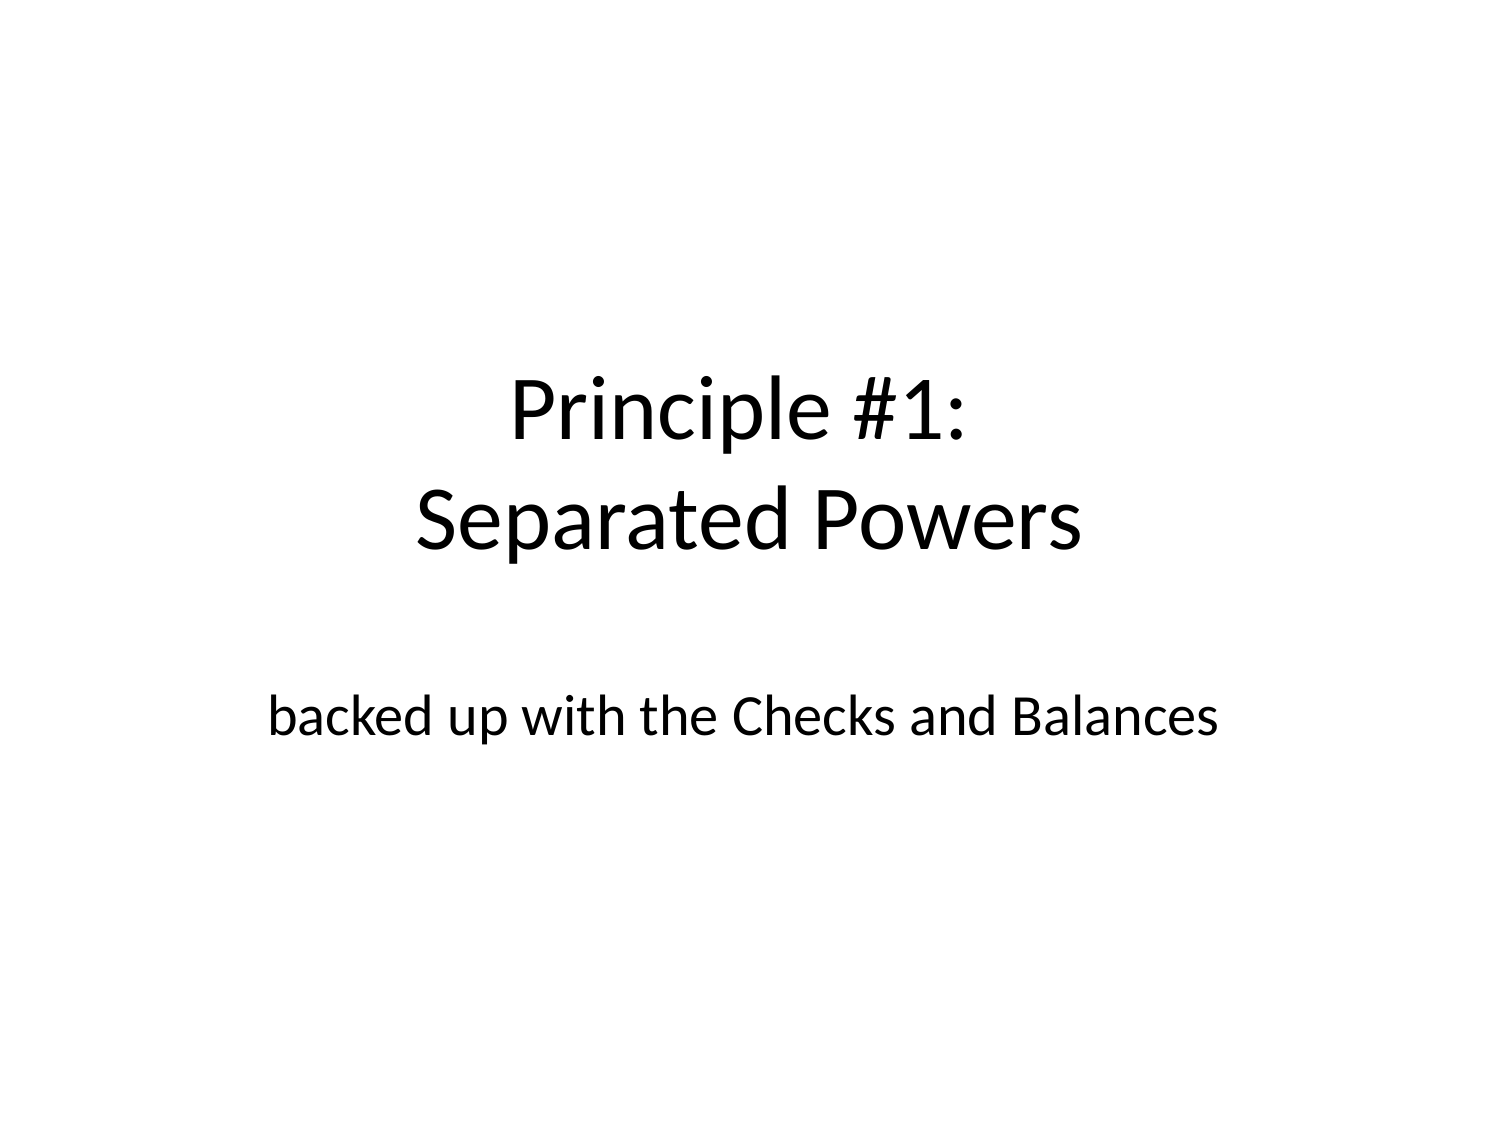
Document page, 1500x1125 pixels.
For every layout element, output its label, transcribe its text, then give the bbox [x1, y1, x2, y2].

title Principle #1: Separated Powers backed up with the Checks and Balances [74, 44, 1426, 1051]
